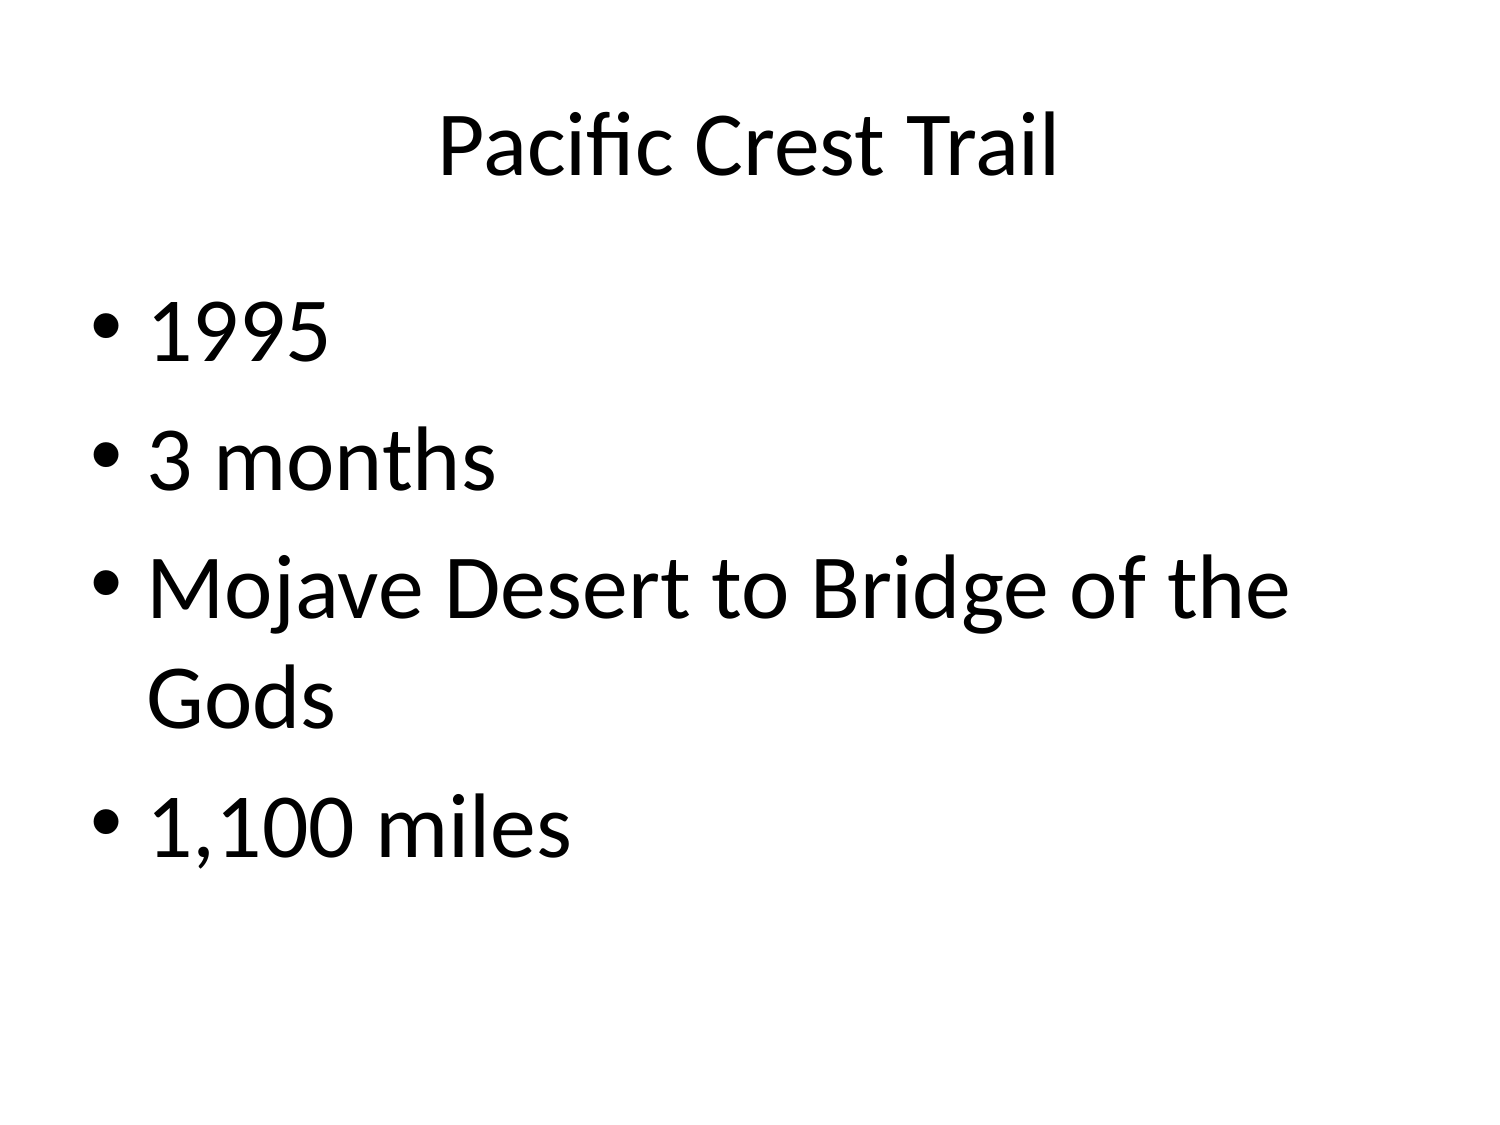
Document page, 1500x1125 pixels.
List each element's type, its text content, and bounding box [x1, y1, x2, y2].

title Pacific Crest Trail [75, 45, 1425, 233]
list 1995 3 months Mojave Desert to Bridge of the Gods 1,100 miles [75, 262, 1425, 1005]
